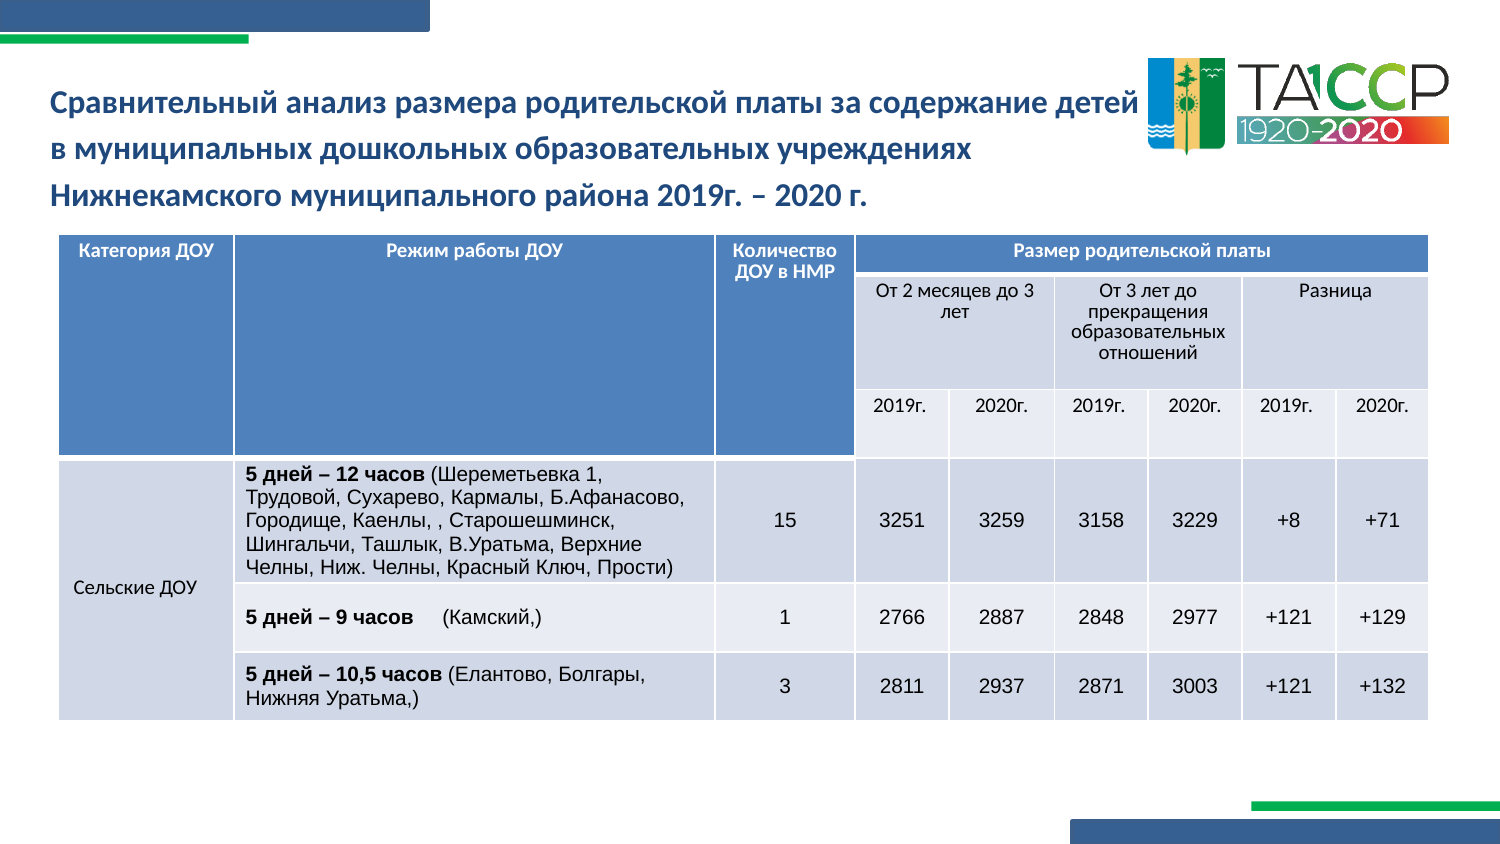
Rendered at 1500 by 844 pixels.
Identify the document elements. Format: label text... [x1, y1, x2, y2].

table_cell Разница [1243, 277, 1428, 389]
table_cell От 3 лет до прекращения образовательных отношений [1055, 277, 1241, 389]
table_cell 15 [716, 461, 854, 582]
table_header Количество ДОУ в НМР [716, 235, 854, 455]
table_cell +71 [1337, 459, 1428, 582]
table_cell 2871 [1055, 653, 1147, 720]
table_cell +129 [1337, 584, 1428, 651]
text_box [0, 32, 251, 46]
text_box Сравнительный анализ размера родительской платы за содержание детей в муниципальных дошкольных образовательных учреждениях Нижнекамского муниципального района 2019г. – 2020 г. [35, 70, 1500, 223]
table_cell +121 [1243, 653, 1335, 720]
table_cell 2887 [950, 584, 1054, 651]
table_header Категория ДОУ [59, 235, 233, 455]
table_cell 3259 [950, 459, 1054, 582]
table_cell Сельские ДОУ [59, 461, 233, 720]
table_cell 5 дней – 10,5 часов (Елантово, Болгары, Нижняя Уратьма,) [235, 653, 714, 720]
table_cell 3251 [856, 459, 948, 582]
table_cell +121 [1243, 584, 1335, 651]
table_cell 2019г. [1055, 390, 1147, 457]
picture [1236, 63, 1449, 144]
table_cell 1 [716, 584, 854, 651]
table_cell 5 дней – 9 часов (Камский,) [235, 584, 714, 651]
table_cell 2019г. [1243, 390, 1335, 457]
table_cell 2977 [1149, 584, 1241, 651]
picture [1148, 58, 1226, 156]
text_box [1249, 799, 1500, 813]
table_cell 2020г. [1337, 390, 1428, 457]
text_box [0, 0, 430, 32]
table_cell 2848 [1055, 584, 1147, 651]
table_cell 5 дней – 12 часов (Шереметьевка 1, Трудовой, Сухарево, Кармалы, Б.Афанасово, Городище, Каенлы, , Старошешминск, Шингальчи, Ташлык, В.Уратьма, Верхние Челны, Ниж. Челны, Красный Ключ, Прости) [235, 461, 714, 582]
table_cell 2937 [950, 653, 1054, 720]
table_header Размер родительской платы [856, 235, 1428, 272]
table_cell 3003 [1149, 653, 1241, 720]
table_cell 2020г. [950, 390, 1054, 457]
table_cell От 2 месяцев до 3 лет [856, 277, 1054, 389]
table_cell 2811 [856, 653, 948, 720]
table_cell +132 [1337, 653, 1428, 720]
table_header Режим работы ДОУ [235, 235, 714, 455]
table_cell 2019г. [856, 390, 948, 457]
table_cell 3229 [1149, 459, 1241, 582]
table_cell 3 [716, 653, 854, 720]
table_cell 2020г. [1149, 390, 1241, 457]
table_cell 3158 [1055, 459, 1147, 582]
text_box [1070, 819, 1500, 844]
table_cell +8 [1243, 459, 1335, 582]
table_cell 2766 [856, 584, 948, 651]
